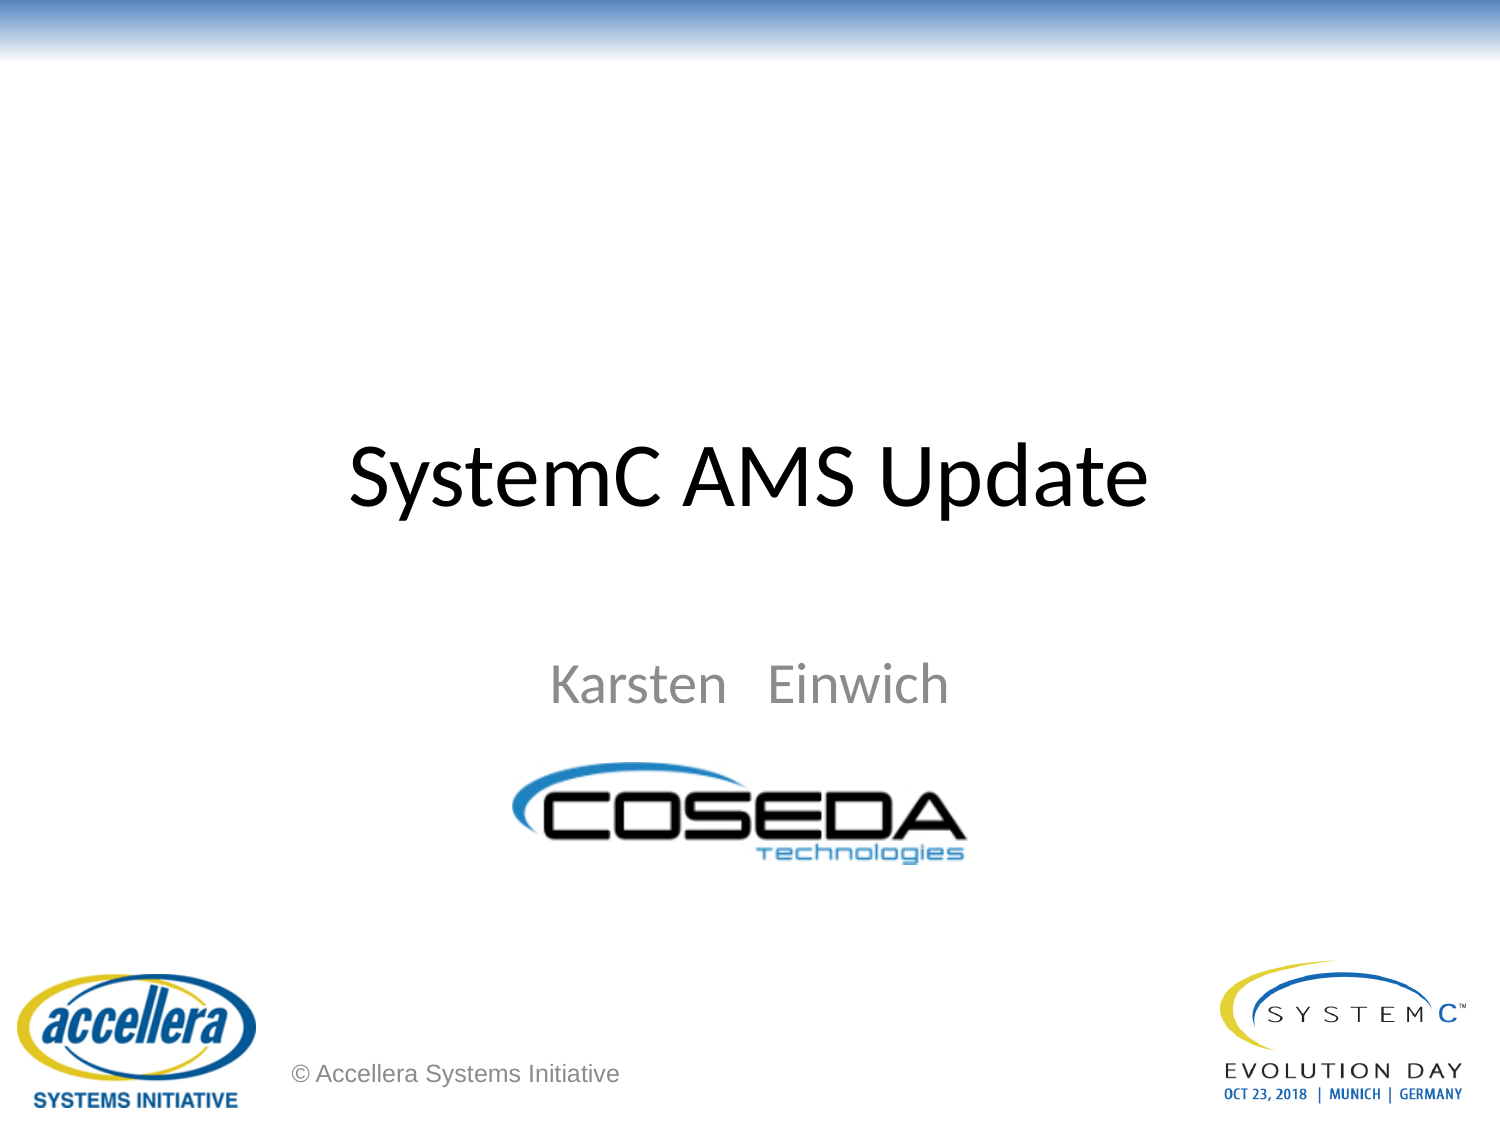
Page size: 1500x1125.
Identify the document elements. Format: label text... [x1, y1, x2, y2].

picture [512, 762, 968, 865]
picture [17, 974, 256, 1108]
subtitle Karsten Einwich [225, 637, 1275, 925]
title SystemC AMS Update [112, 349, 1388, 591]
footer © Accellera Systems Initiative [275, 1042, 638, 1103]
picture [1211, 957, 1474, 1111]
